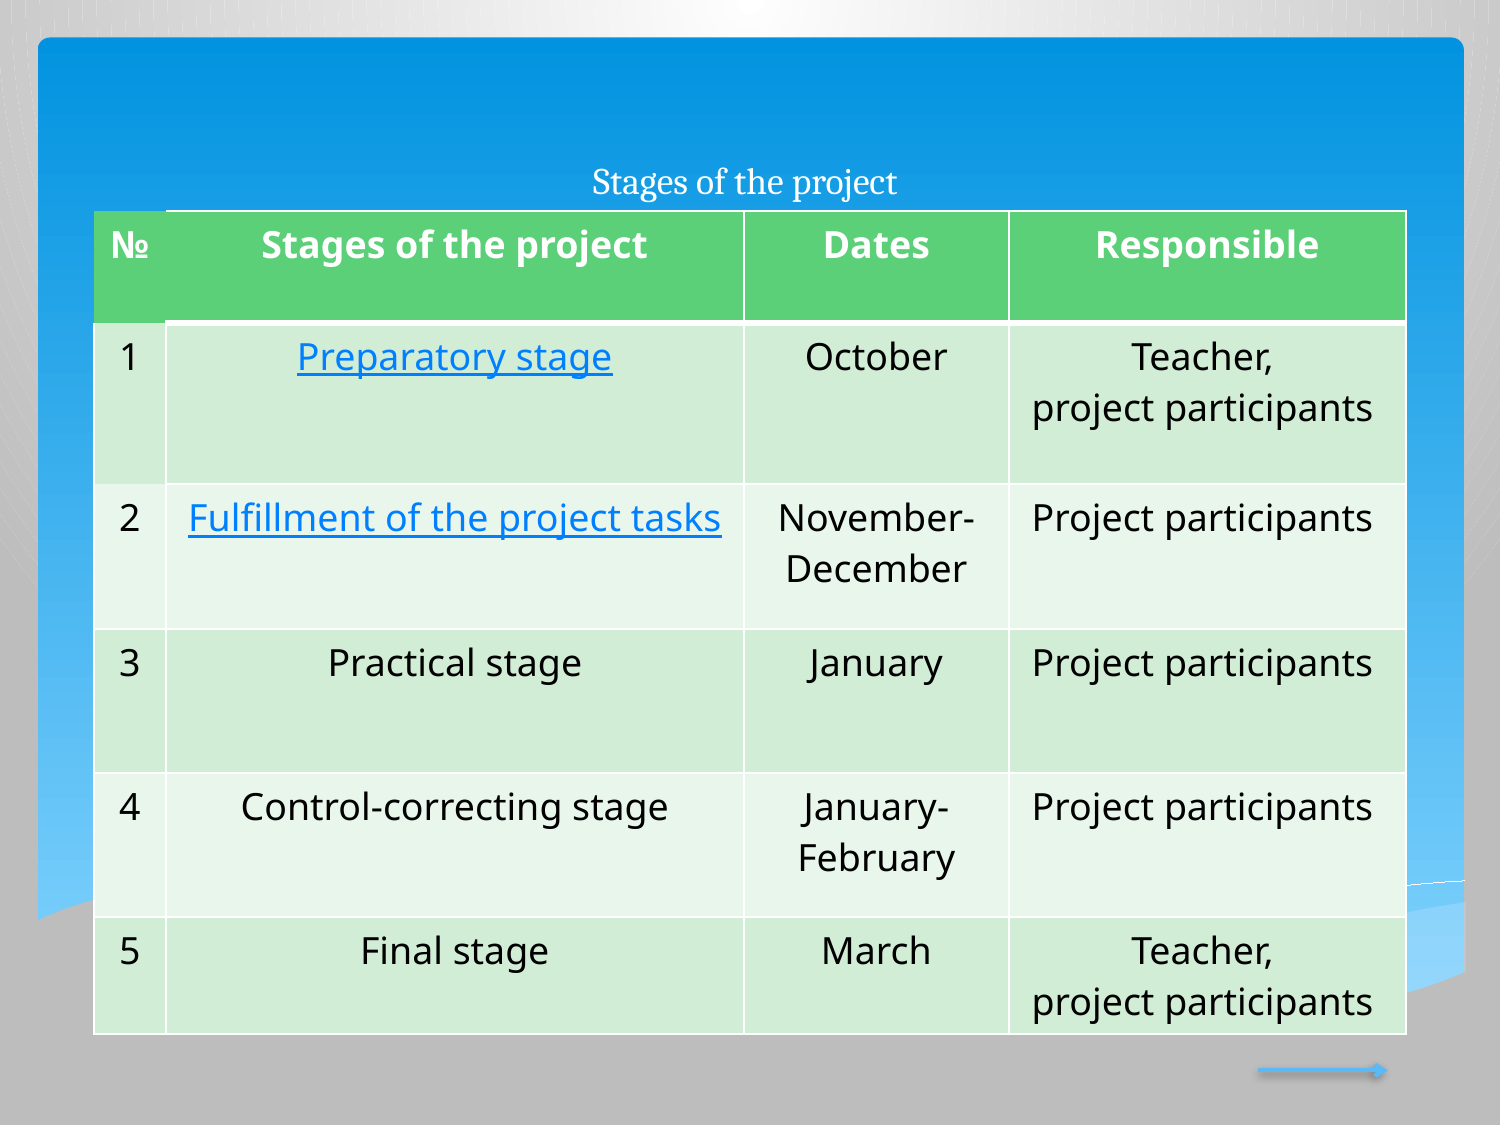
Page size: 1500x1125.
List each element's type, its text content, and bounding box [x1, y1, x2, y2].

table_cell Project participants [1010, 774, 1405, 916]
table_cell Teacher, project participants [1010, 326, 1405, 483]
table_cell 1 [95, 323, 165, 484]
table_cell 2 [95, 484, 165, 628]
table_cell Fulfillment of the project tasks [167, 485, 743, 628]
table_cell Practical stage [167, 630, 743, 772]
table_header Stages of the project [166, 212, 743, 320]
table_header Responsible [1010, 212, 1405, 320]
table_cell 5 [95, 918, 165, 1033]
table_header Dates [745, 212, 1008, 320]
table_cell Preparatory stage [167, 326, 743, 483]
table_cell March [745, 918, 1008, 1033]
table_cell Teacher, project participants [1010, 918, 1405, 1033]
table_cell Project participants [1010, 630, 1405, 772]
table_cell 3 [95, 630, 165, 772]
table_cell October [745, 326, 1008, 483]
table_cell Final stage [167, 918, 743, 1033]
table_cell Control-correcting stage [167, 774, 743, 916]
table_cell November-December [745, 485, 1008, 628]
title Stages of the project [171, 149, 1320, 210]
table_header № [94, 211, 166, 323]
table_cell January [745, 630, 1008, 772]
table_cell 4 [95, 774, 165, 916]
table_cell Project participants [1010, 485, 1405, 628]
table_cell January-February [745, 774, 1008, 916]
